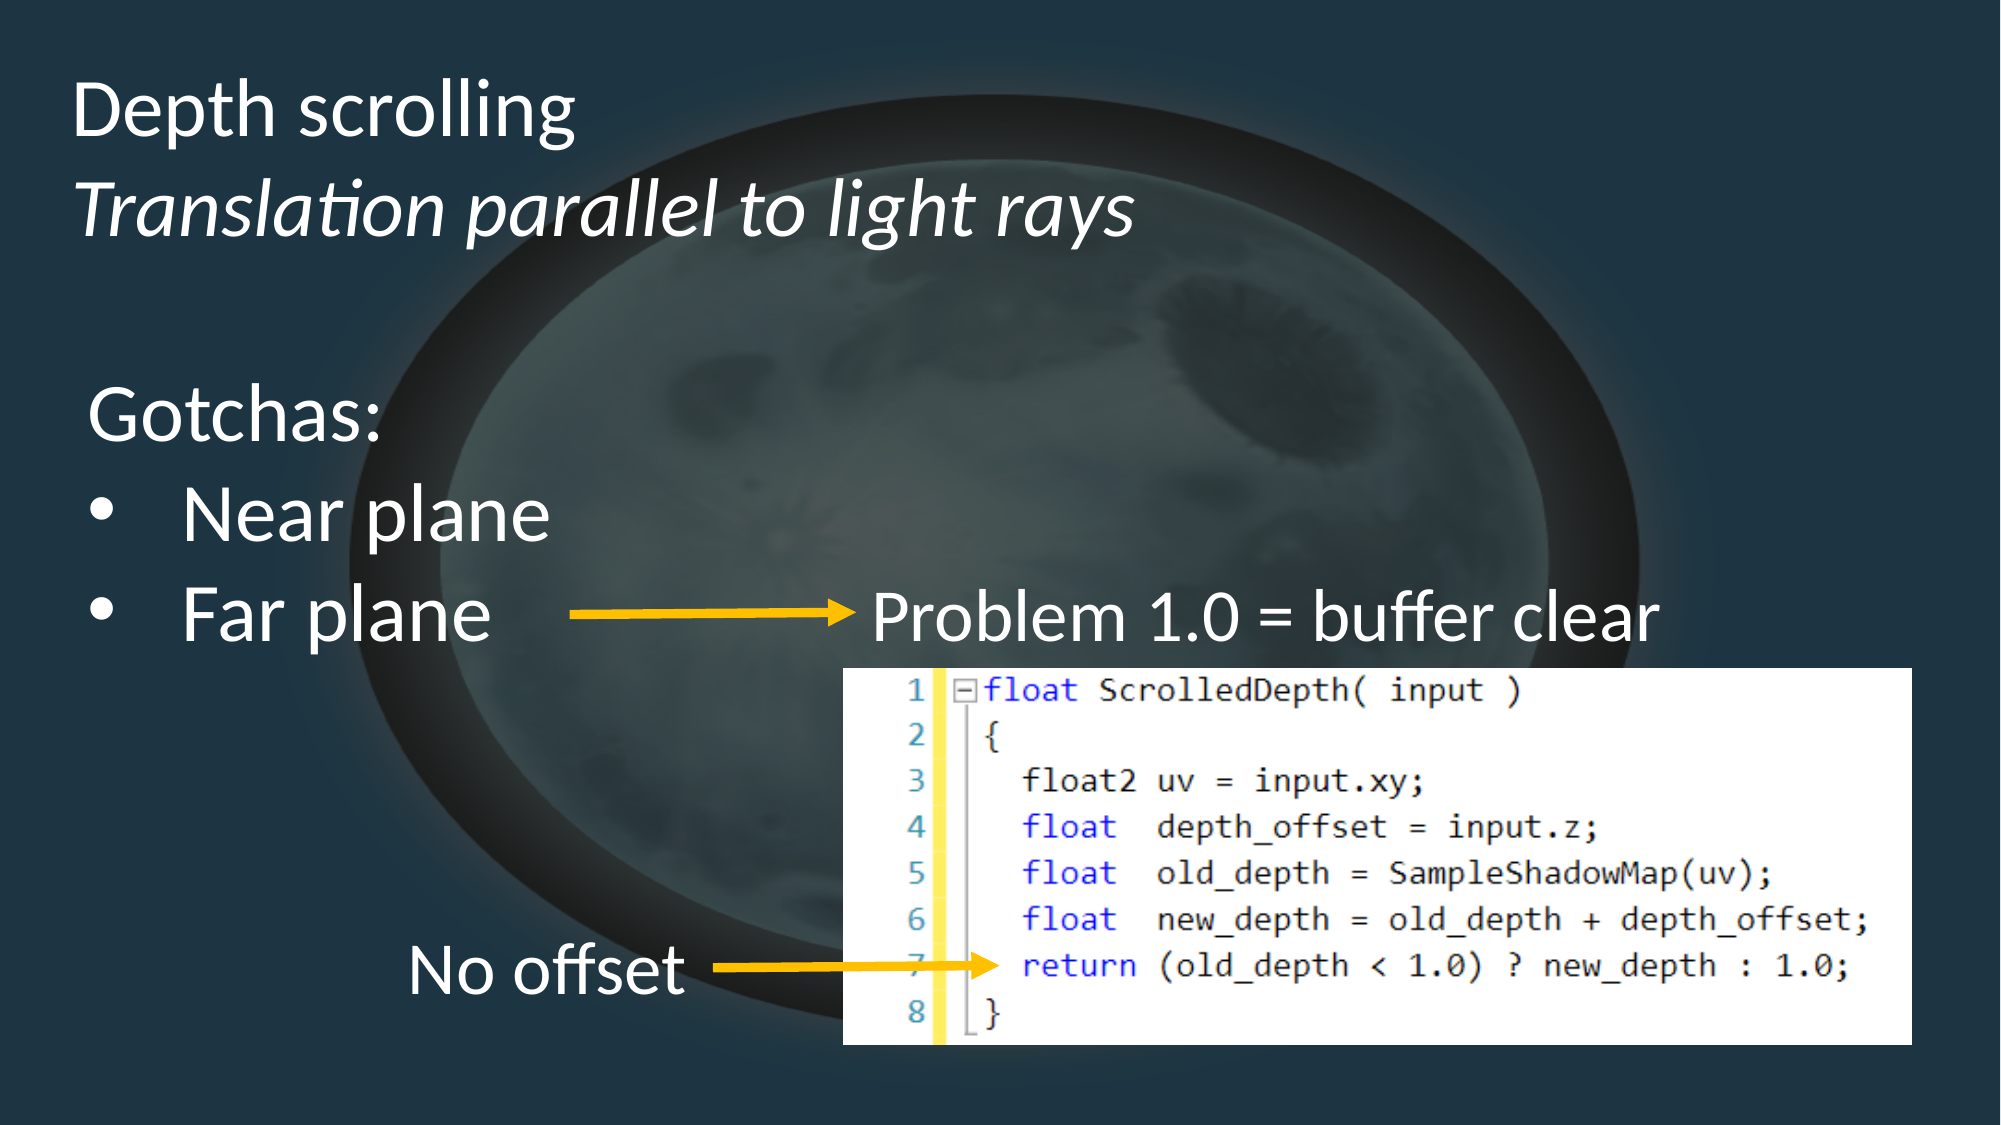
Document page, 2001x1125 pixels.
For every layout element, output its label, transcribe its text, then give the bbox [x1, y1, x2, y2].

text_box Depth scrolling Translation parallel to light rays [56, 45, 1450, 260]
text_box Gotchas: Near plane Far plane [72, 350, 1320, 666]
picture [0, 0, 2001, 1125]
text_box No offset [393, 912, 713, 1018]
text_box Problem 1.0 = buffer clear [856, 559, 1707, 664]
